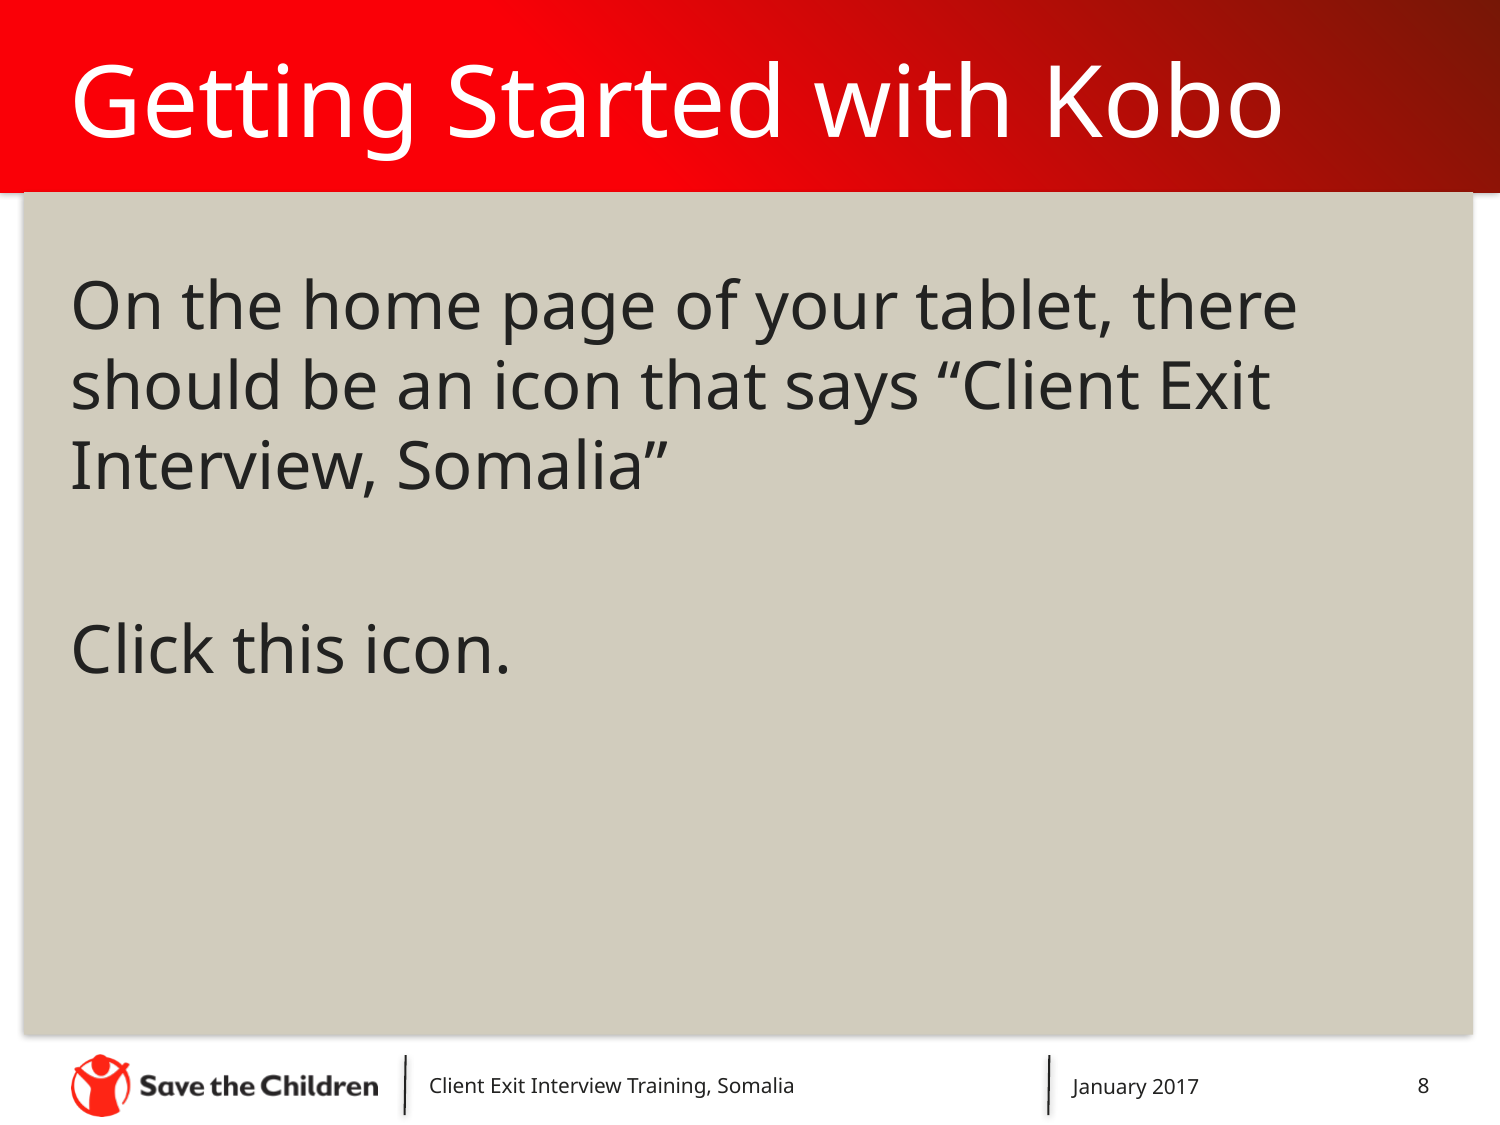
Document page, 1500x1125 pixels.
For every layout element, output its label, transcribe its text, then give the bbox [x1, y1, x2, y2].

slide_number 8 [1317, 1056, 1445, 1117]
title Getting Started with Kobo [69, 33, 1429, 163]
footer Client Exit Interview Training, Somalia [414, 1056, 1042, 1117]
list On the home page of your tablet, there should be an icon that says “Client Exit Interview, Somalia” Click this icon. [70, 262, 1429, 1009]
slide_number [1057, 1056, 1317, 1117]
picture [71, 1054, 378, 1117]
